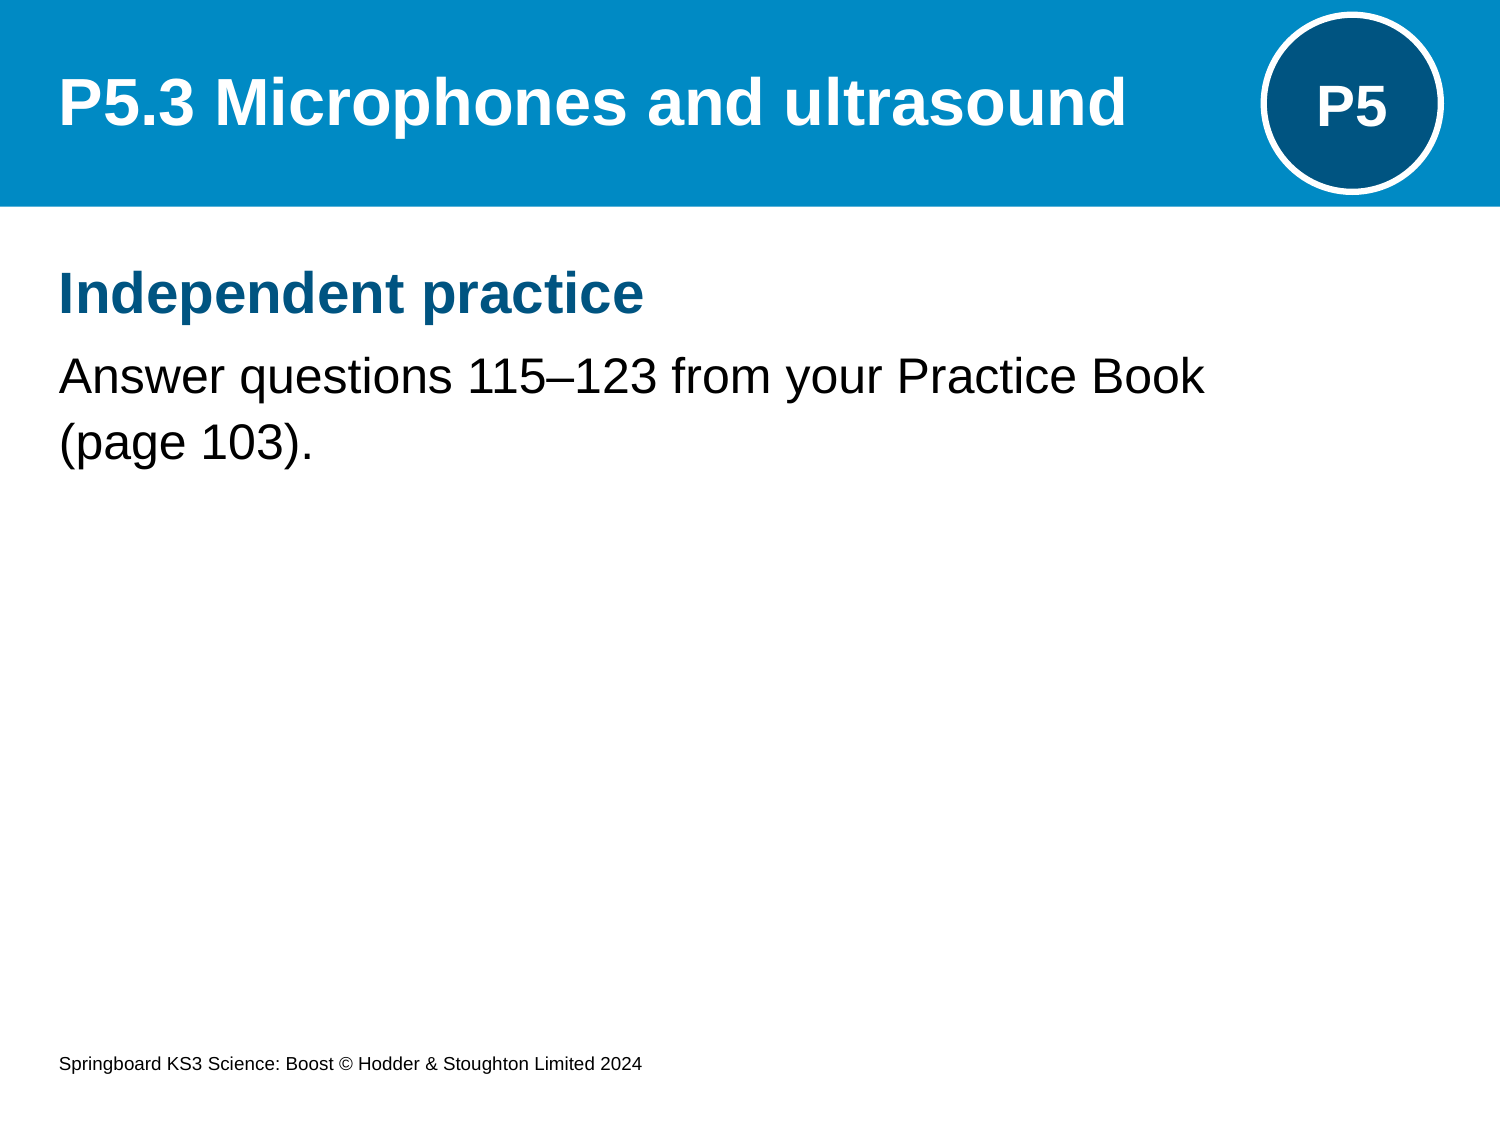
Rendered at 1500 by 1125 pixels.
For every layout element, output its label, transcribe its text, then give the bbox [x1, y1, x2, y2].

picture [1283, 162, 1293, 172]
text_box Independent practice Answer questions 115–123 from your Practice Book (page 103). [58, 247, 1441, 455]
title P5.3 Microphones and ultrasound [59, 0, 1240, 207]
picture [1411, 34, 1421, 44]
footer Springboard KS3 Science: Boost © Hodder & Stoughton Limited 2024 [59, 1033, 680, 1094]
text_box P5 [1262, 13, 1442, 193]
